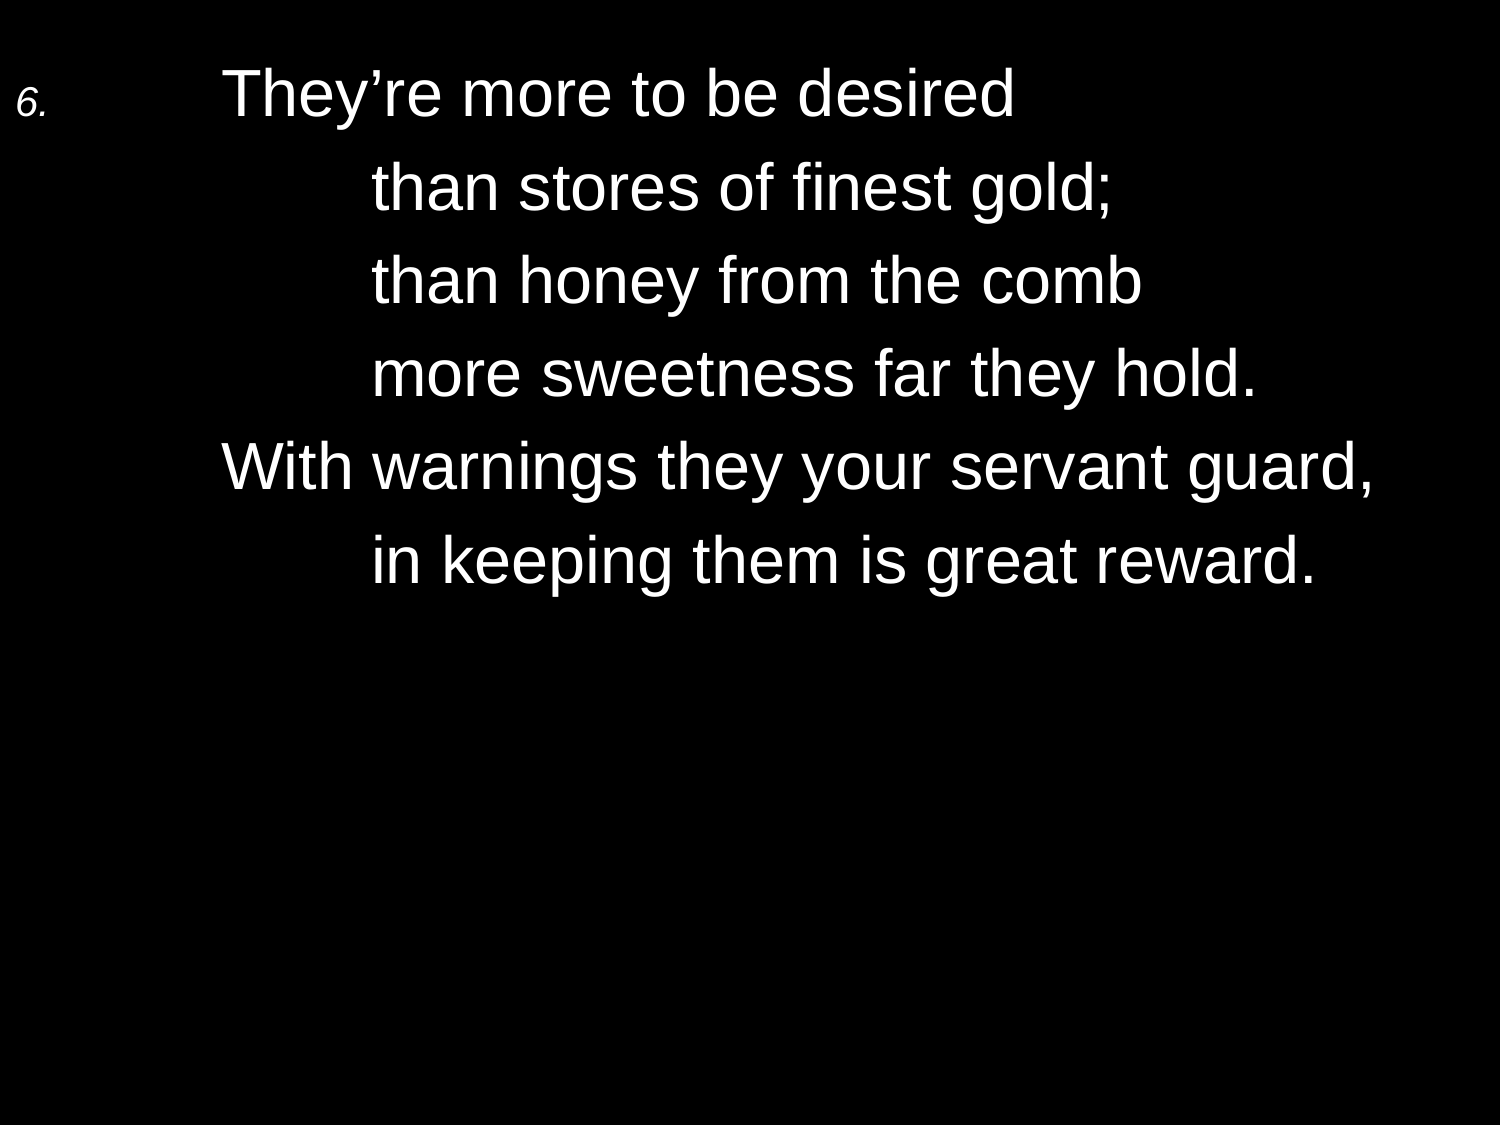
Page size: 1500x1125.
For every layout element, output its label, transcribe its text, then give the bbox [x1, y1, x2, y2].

list 6. They’re more to be desired than stores of finest gold; than honey from the comb more sweetness far they hold. With warnings they your servant guard, in keeping them is great reward. [0, 42, 1500, 1047]
